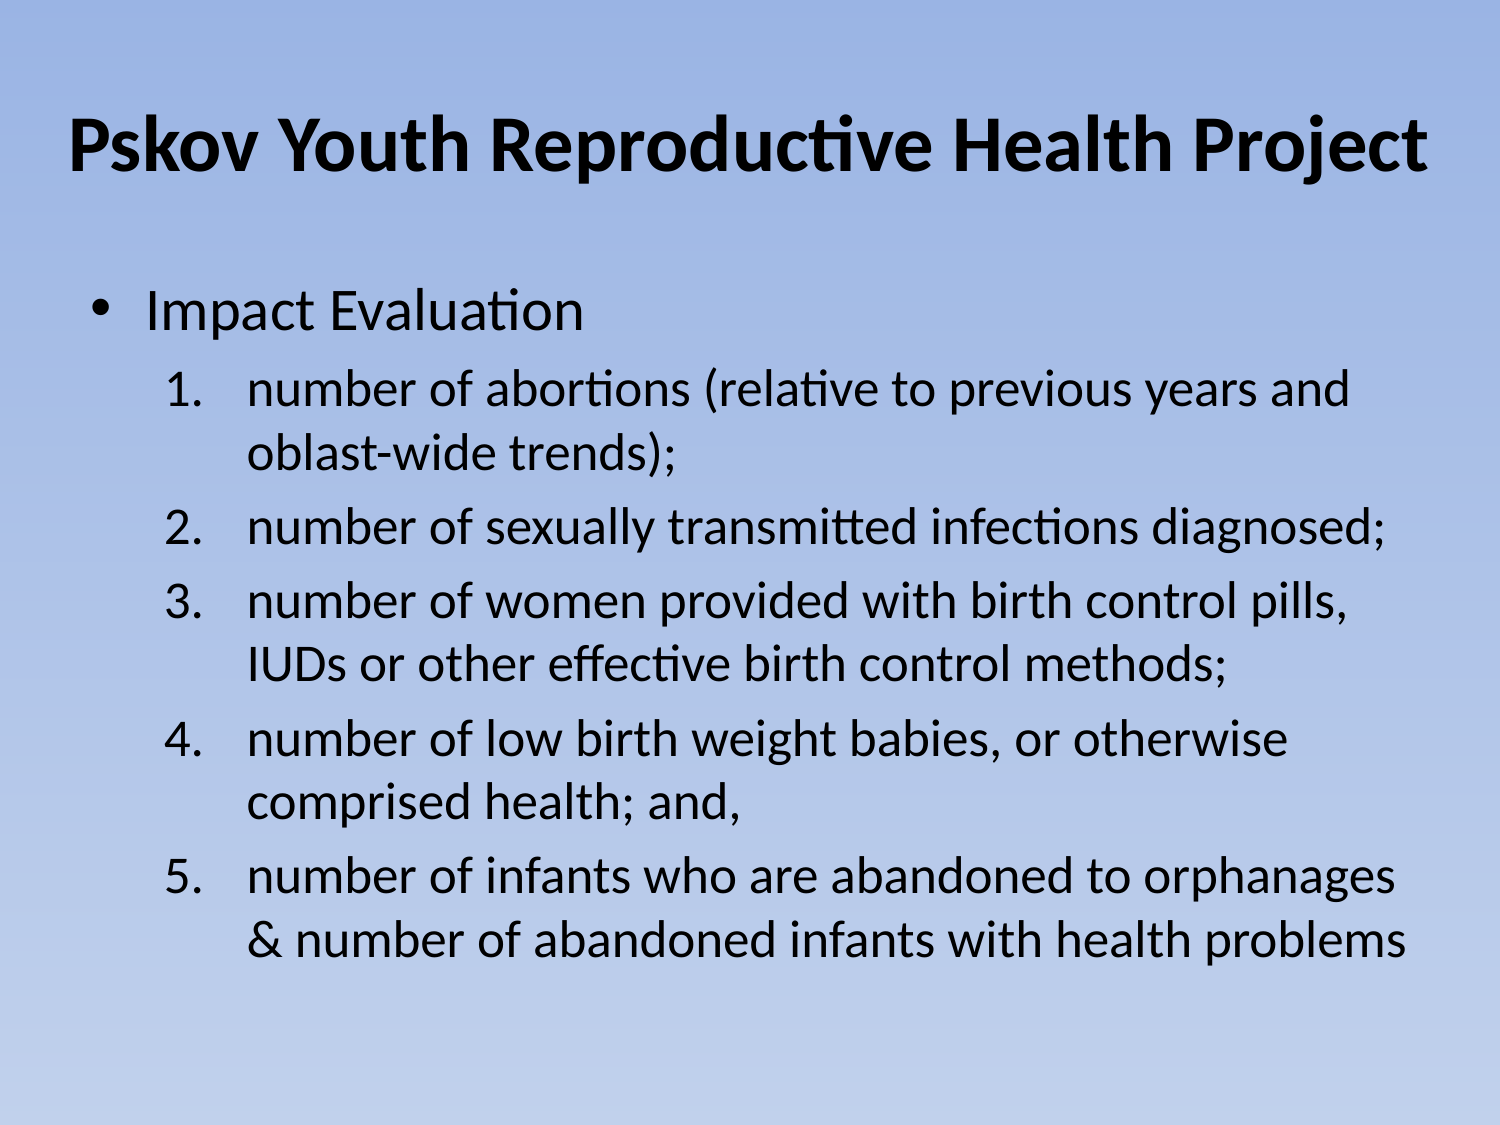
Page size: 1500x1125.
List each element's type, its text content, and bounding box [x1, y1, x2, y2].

list Impact Evaluation number of abortions (relative to previous years and oblast-wide trends); number of sexually transmitted infections diagnosed; number of women provided with birth control pills, IUDs or other effective birth control methods; number of low birth weight babies, or otherwise comprised health; and, number of infants who are abandoned to orphanages & number of abandoned infants with health problems [75, 262, 1425, 1005]
title Pskov Youth Reproductive Health Project [0, 45, 1500, 233]
